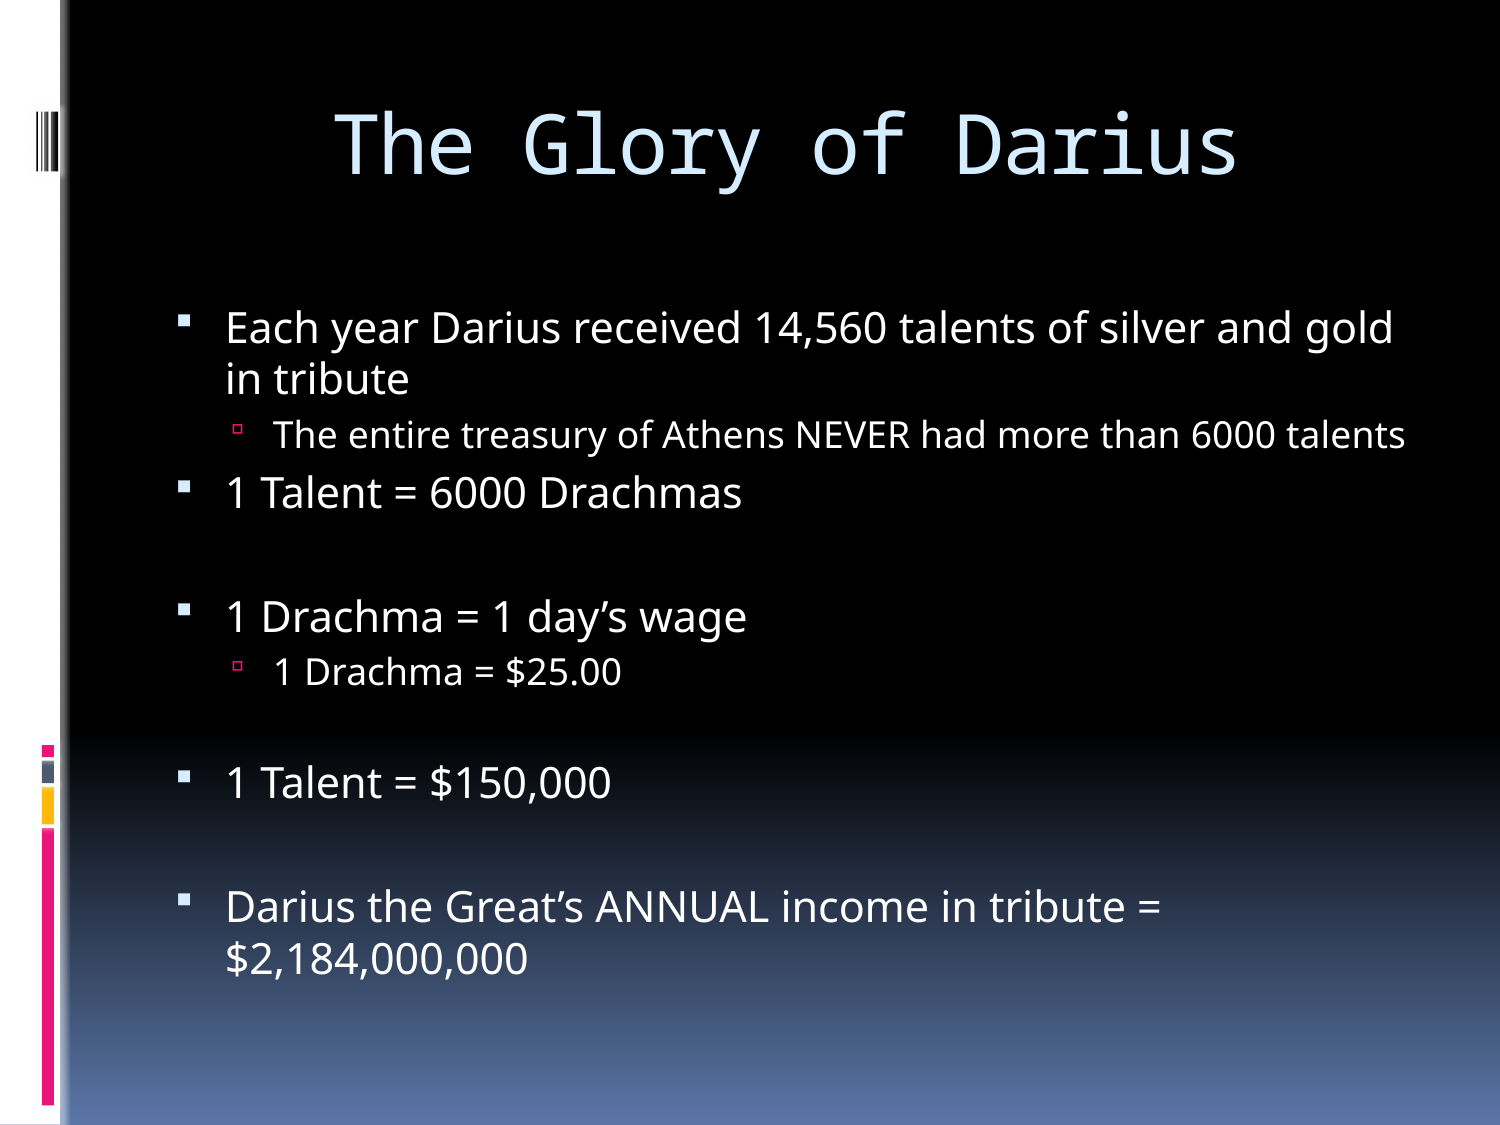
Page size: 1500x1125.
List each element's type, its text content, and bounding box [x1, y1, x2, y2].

list Each year Darius received 14,560 talents of silver and gold in tribute The entire treasury of Athens NEVER had more than 6000 talents 1 Talent = 6000 Drachmas 1 Drachma = 1 day’s wage 1 Drachma = $25.00 1 Talent = $150,000 Darius the Great’s ANNUAL income in tribute = $2,184,000,000 [150, 292, 1425, 1043]
title The Glory of Darius [150, 83, 1425, 234]
